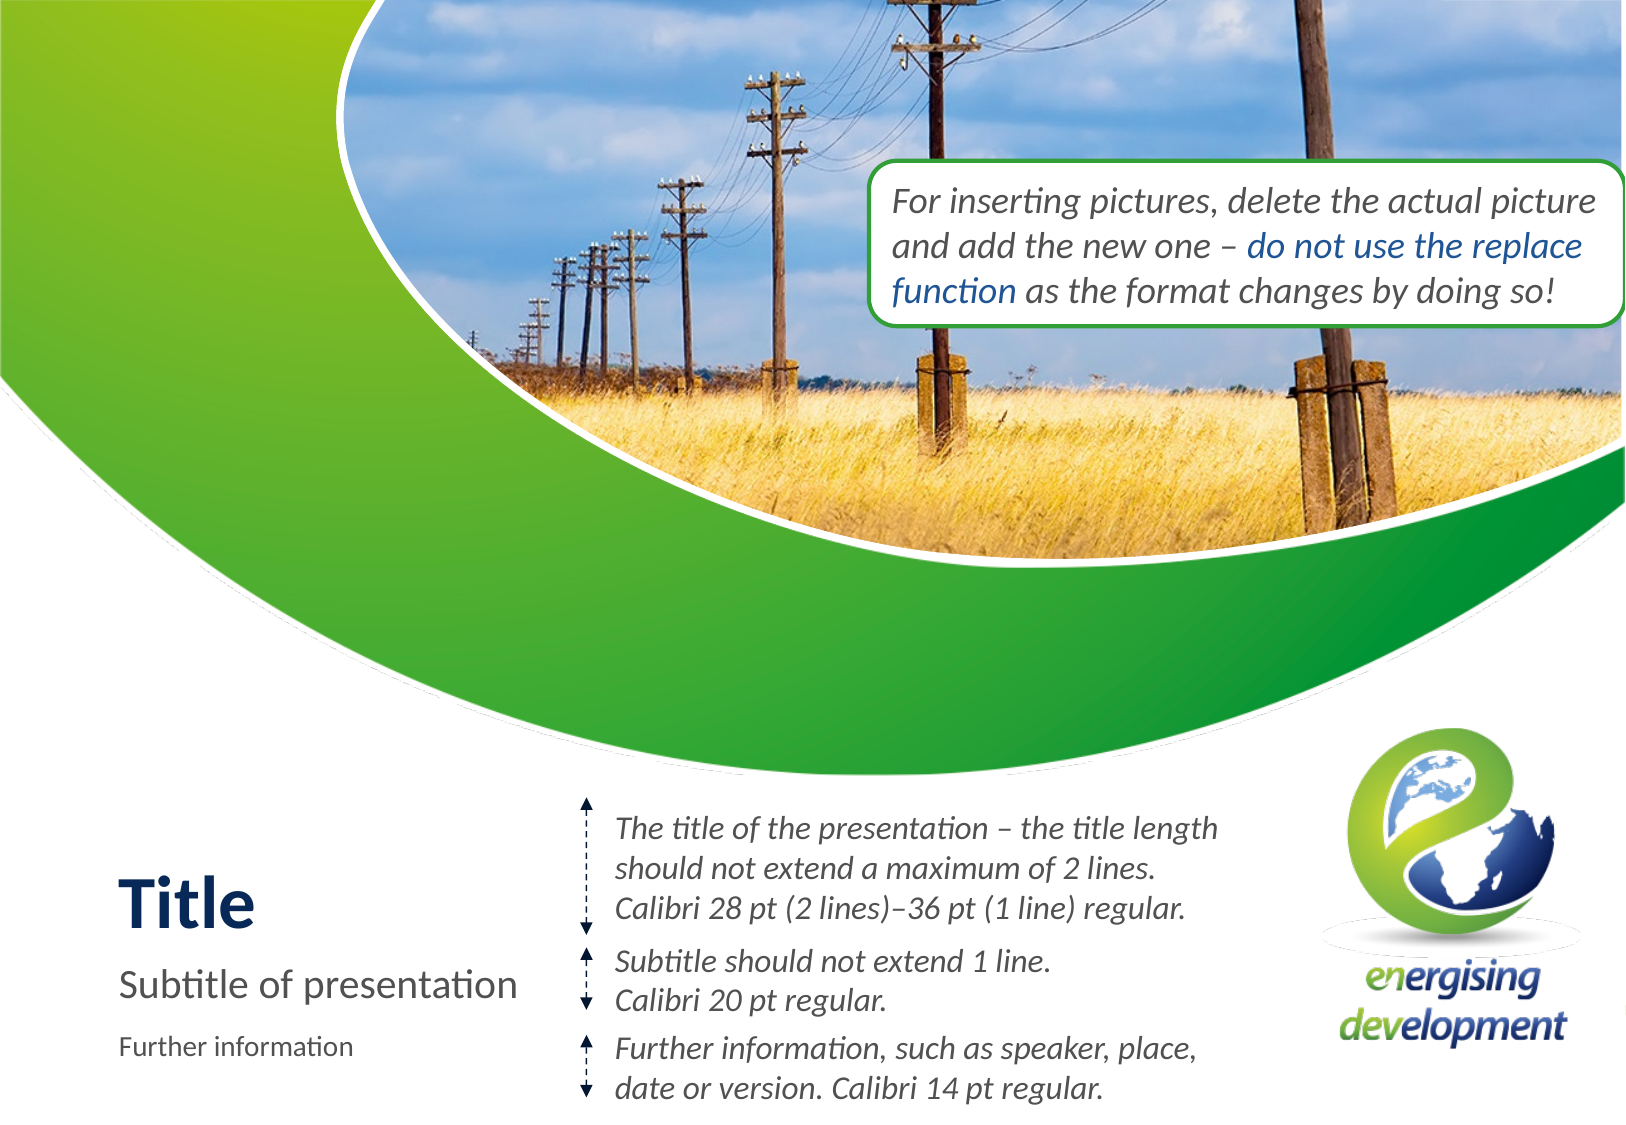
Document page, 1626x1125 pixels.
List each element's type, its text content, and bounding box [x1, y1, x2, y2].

text_box The title of the presentation – the title length should not extend a maximum of 2 lines. Calibri 28 pt (2 lines)–36 pt (1 line) regular. [599, 797, 1345, 935]
text_box [580, 1079, 593, 1098]
text_box [580, 992, 593, 1010]
text_box Subtitle should not extend 1 line. Calibri 20 pt regular. [599, 947, 1345, 1010]
text_box [580, 917, 593, 935]
text_box [580, 1034, 593, 1053]
picture [0, 0, 1625, 1050]
subtitle Subtitle of presentation Further information [103, 948, 1274, 1122]
text_box [580, 947, 593, 965]
title Title [103, 775, 1274, 948]
text_box Further information, such as speaker, place, date or version. Calibri 14 pt regular. [599, 1034, 1345, 1098]
text_box [580, 797, 593, 812]
